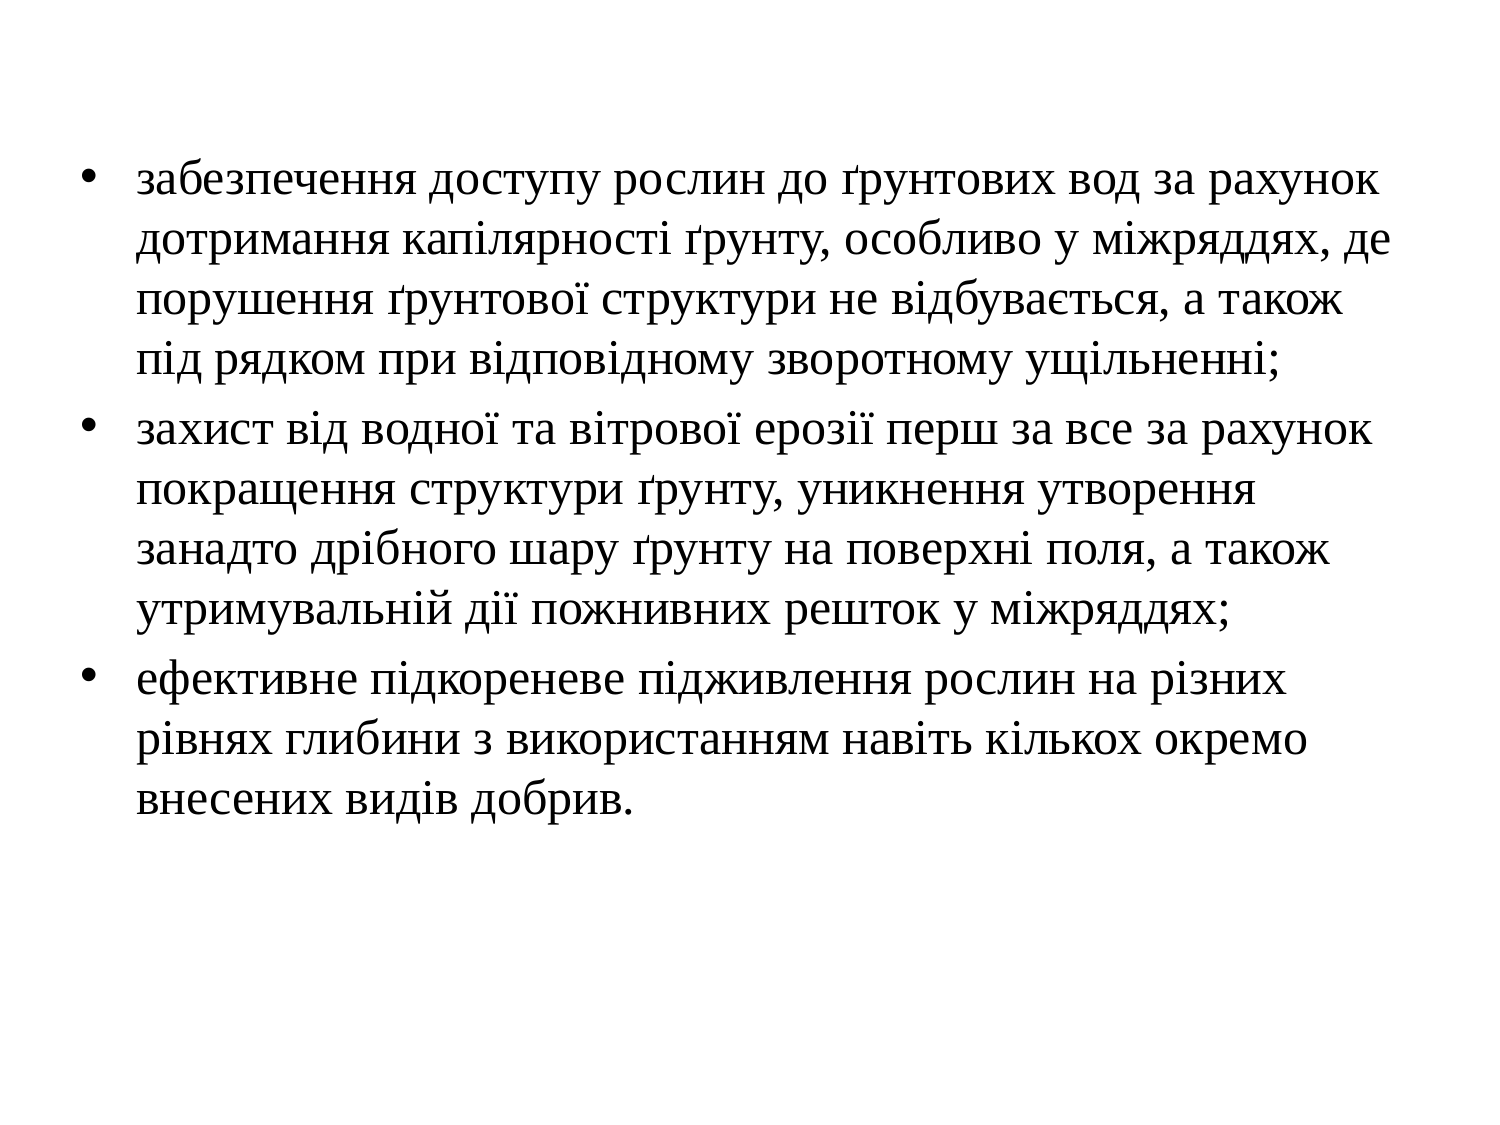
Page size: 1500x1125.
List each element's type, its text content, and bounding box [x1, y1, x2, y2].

list забезпечення доступу рослин до ґрунтових вод за рахунок дотримання капілярності ґрунту, особливо у міжряддях, де порушення ґрунтової структури не відбувається, а також під рядком при відповідному зворотному ущільненні; захист від водної та вітрової ерозії перш за все за рахунок покращення структури ґрунту, уникнення утворення занадто дрібного шару ґрунту на поверхні поля, а також утримувальній дії пожнивних решток у міжряддях; ефективне підкореневе підживлення рослин на різних рівнях глибини з використанням навіть кількох окремо внесених видів добрив. [64, 136, 1416, 880]
